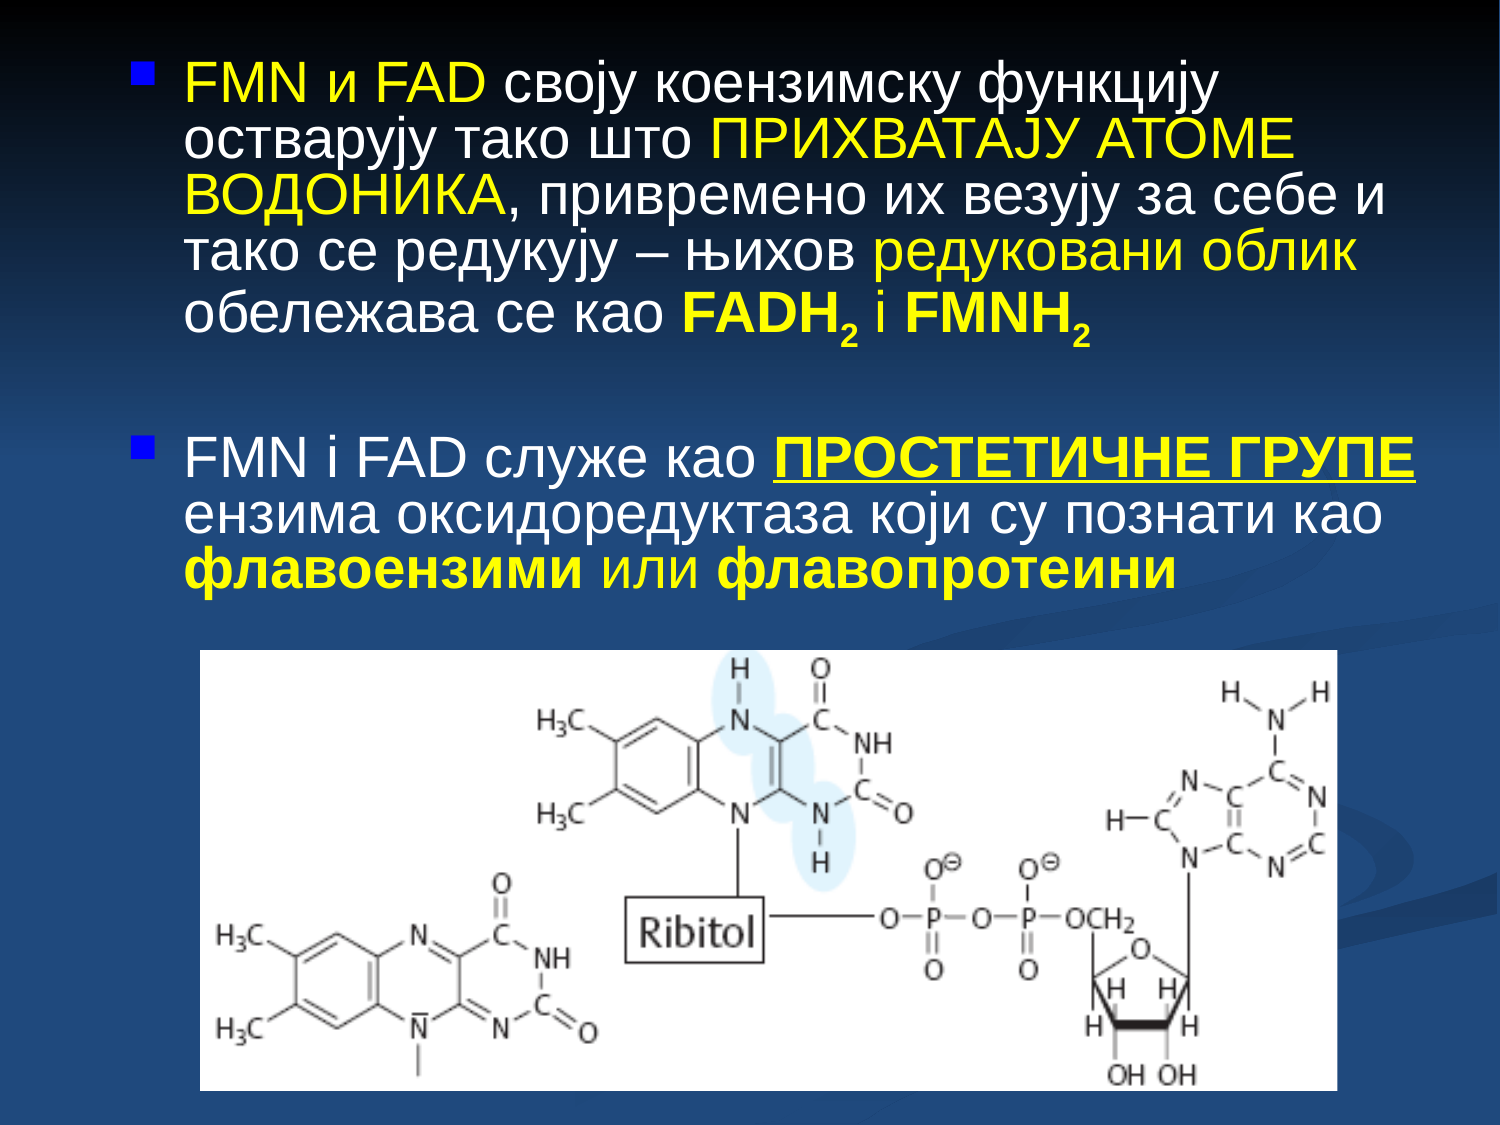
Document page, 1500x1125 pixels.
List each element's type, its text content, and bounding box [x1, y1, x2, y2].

picture [199, 649, 1338, 1091]
list FMN и FAD своју коензимску функцију остварују тако што ПРИХВАТАЈУ АТОМЕ ВОДОНИКА, привремено их везују за себе и тако се редукују – њихов редуковани облик обележава се као FADH2 i FMNH2 FMN i FAD служе као ПРОСТЕТИЧНЕ ГРУПЕ ензима оксидоредуктаза који су познати као флавоензими или флавопротеини [112, 50, 1500, 613]
